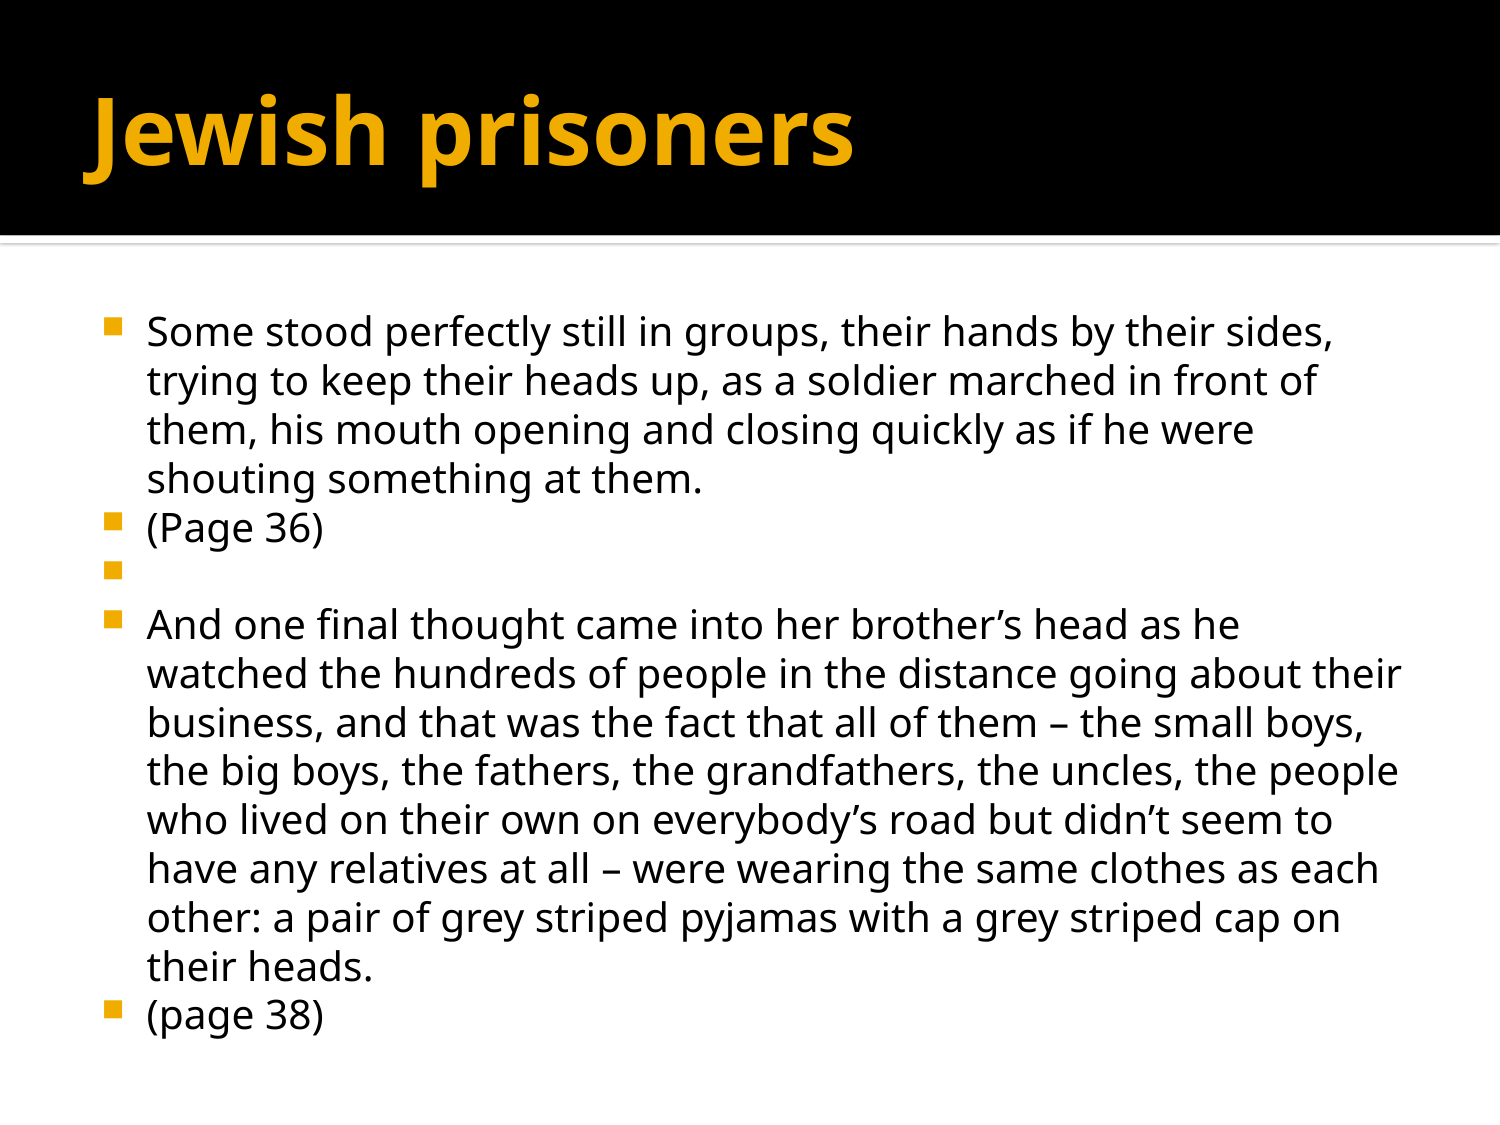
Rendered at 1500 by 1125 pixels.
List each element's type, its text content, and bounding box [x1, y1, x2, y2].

title Jewish prisoners [75, 25, 1425, 231]
list Some stood perfectly still in groups, their hands by their sides, trying to keep their heads up, as a soldier marched in front of them, his mouth opening and closing quickly as if he were shouting something at them. (Page 36) And one final thought came into her brother’s head as he watched the hundreds of people in the distance going about their business, and that was the fact that all of them – the small boys, the big boys, the fathers, the grandfathers, the uncles, the people who lived on their own on everybody’s road but didn’t seem to have any relatives at all – were wearing the same clothes as each other: a pair of grey striped pyjamas with a grey striped cap on their heads. (page 38) [75, 291, 1425, 1050]
